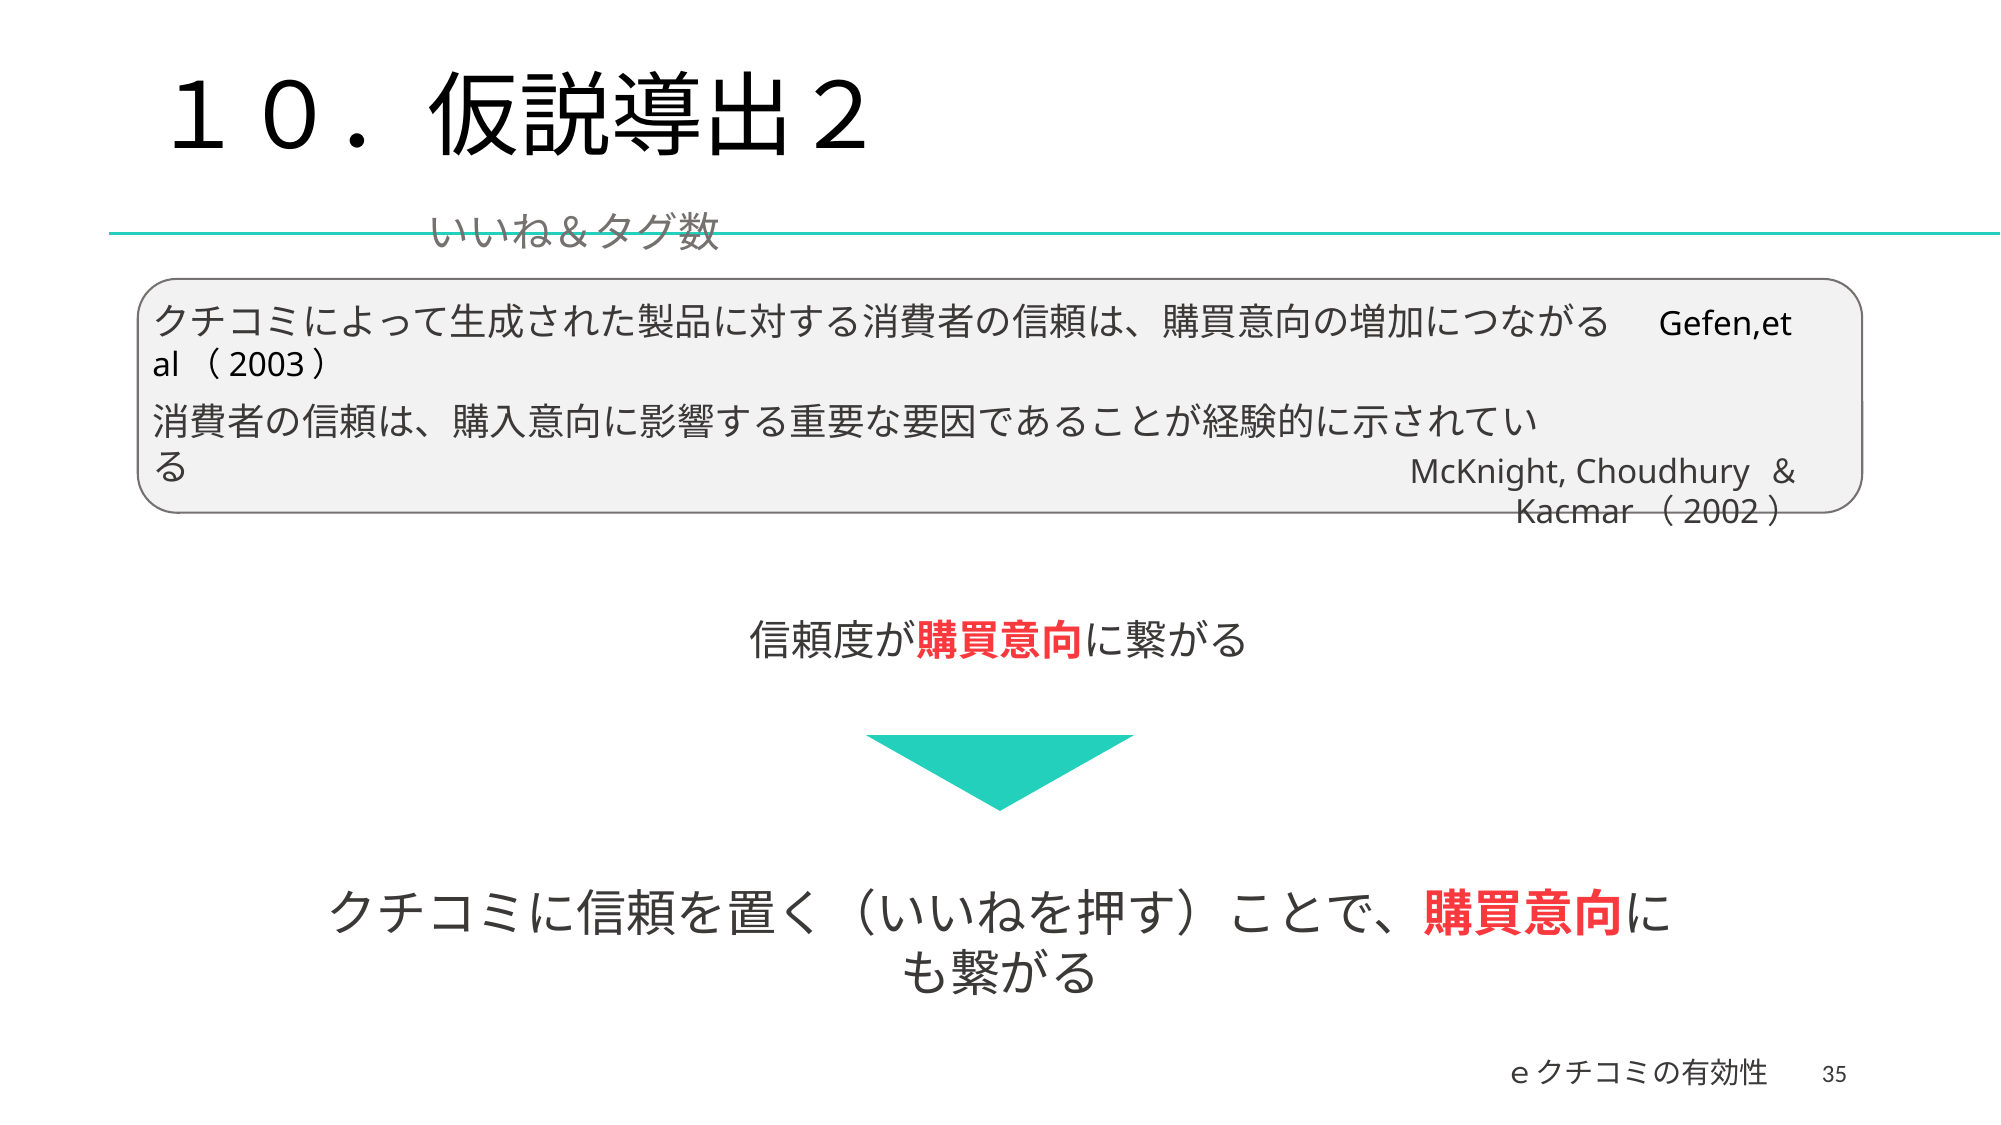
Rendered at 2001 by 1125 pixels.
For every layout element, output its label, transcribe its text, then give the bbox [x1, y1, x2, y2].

title １０．仮説導出２ いいね＆タグ数 [137, 234, 1863, 278]
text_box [137, 278, 1863, 513]
text_box ｅクチコミの有効性 [1491, 1047, 1784, 1098]
title １０．仮説導出２ いいね＆タグ数 [137, 59, 1863, 233]
text_box 信頼度が購買意向に繋がる [707, 606, 1293, 672]
text_box クチコミに信頼を置く（いいねを押す）ことで、購買意向にも繋がる [304, 873, 1696, 1009]
slide_number 35 [1412, 1042, 1863, 1103]
text_box [865, 734, 1135, 813]
